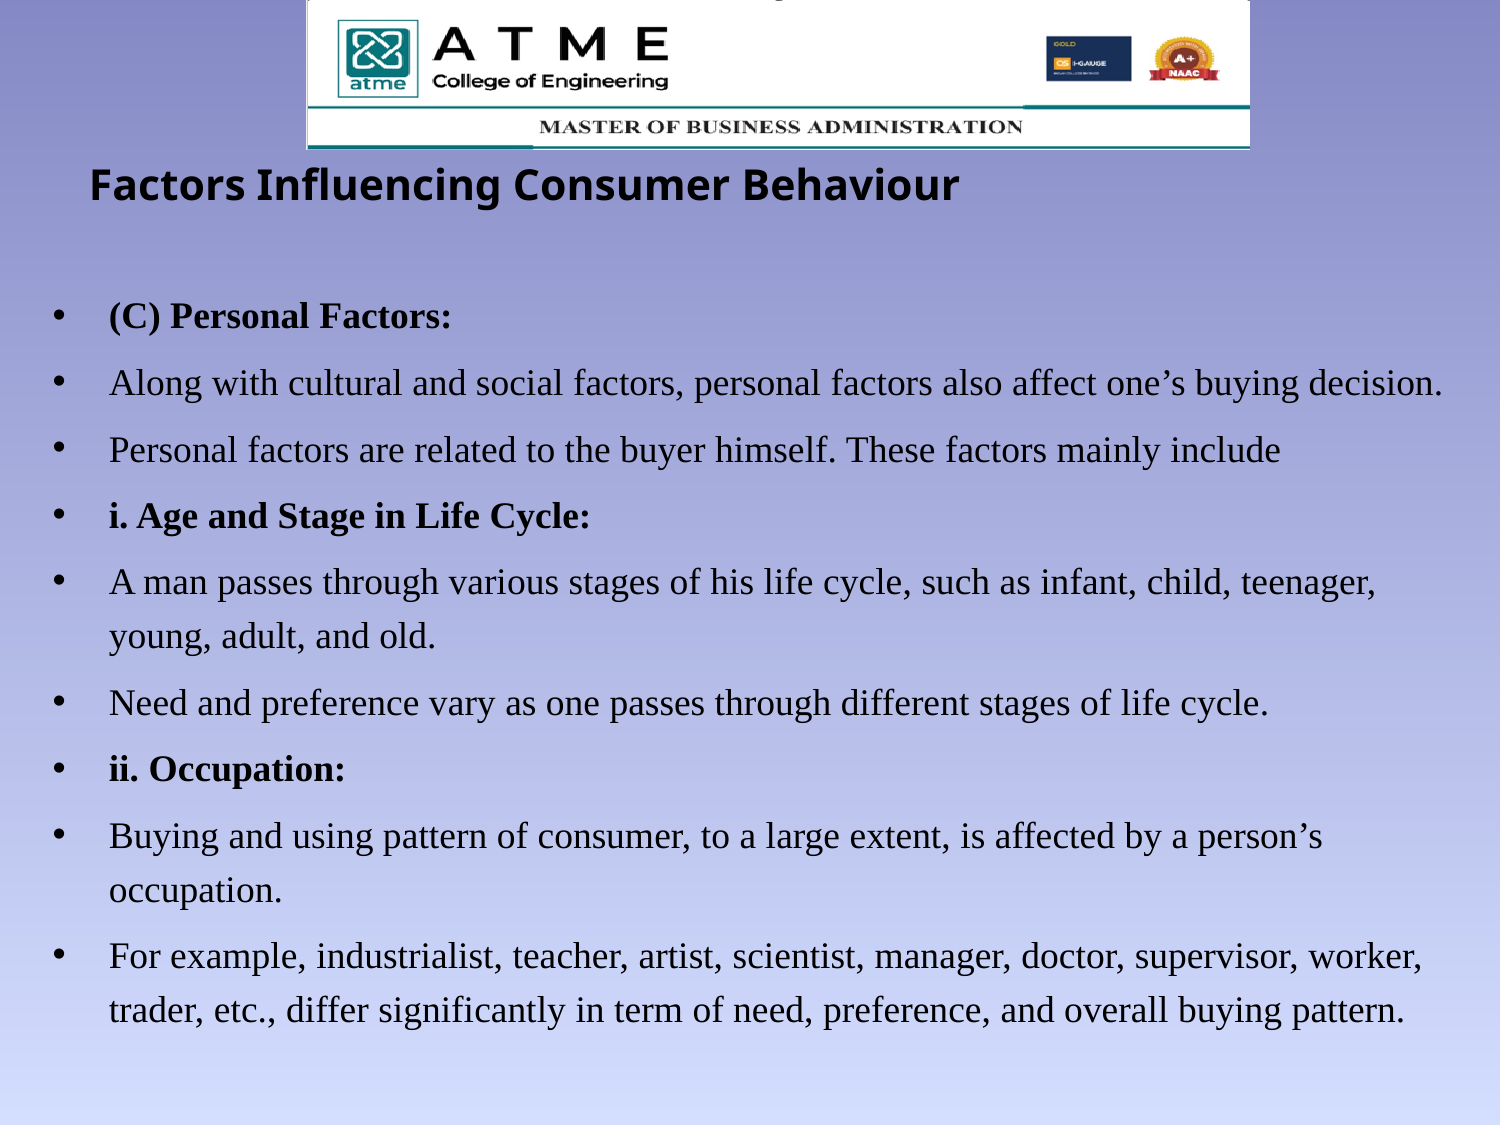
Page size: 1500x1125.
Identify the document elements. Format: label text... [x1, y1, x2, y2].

picture [306, 0, 1250, 150]
list (C) Personal Factors: Along with cultural and social factors, personal factors also affect one’s buying decision. Personal factors are related to the buyer himself. These factors mainly include i. Age and Stage in Life Cycle: A man passes through various stages of his life cycle, such as infant, child, teenager, young, adult, and old. Need and preference vary as one passes through different stages of life cycle. ii. Occupation: Buying and using pattern of consumer, to a large extent, is affected by a person’s occupation. For example, industrialist, teacher, artist, scientist, manager, doctor, supervisor, worker, trader, etc., differ significantly in term of need, preference, and overall buying pattern. [37, 275, 1463, 1088]
title Factors Influencing Consumer Behaviour [0, 149, 1200, 218]
